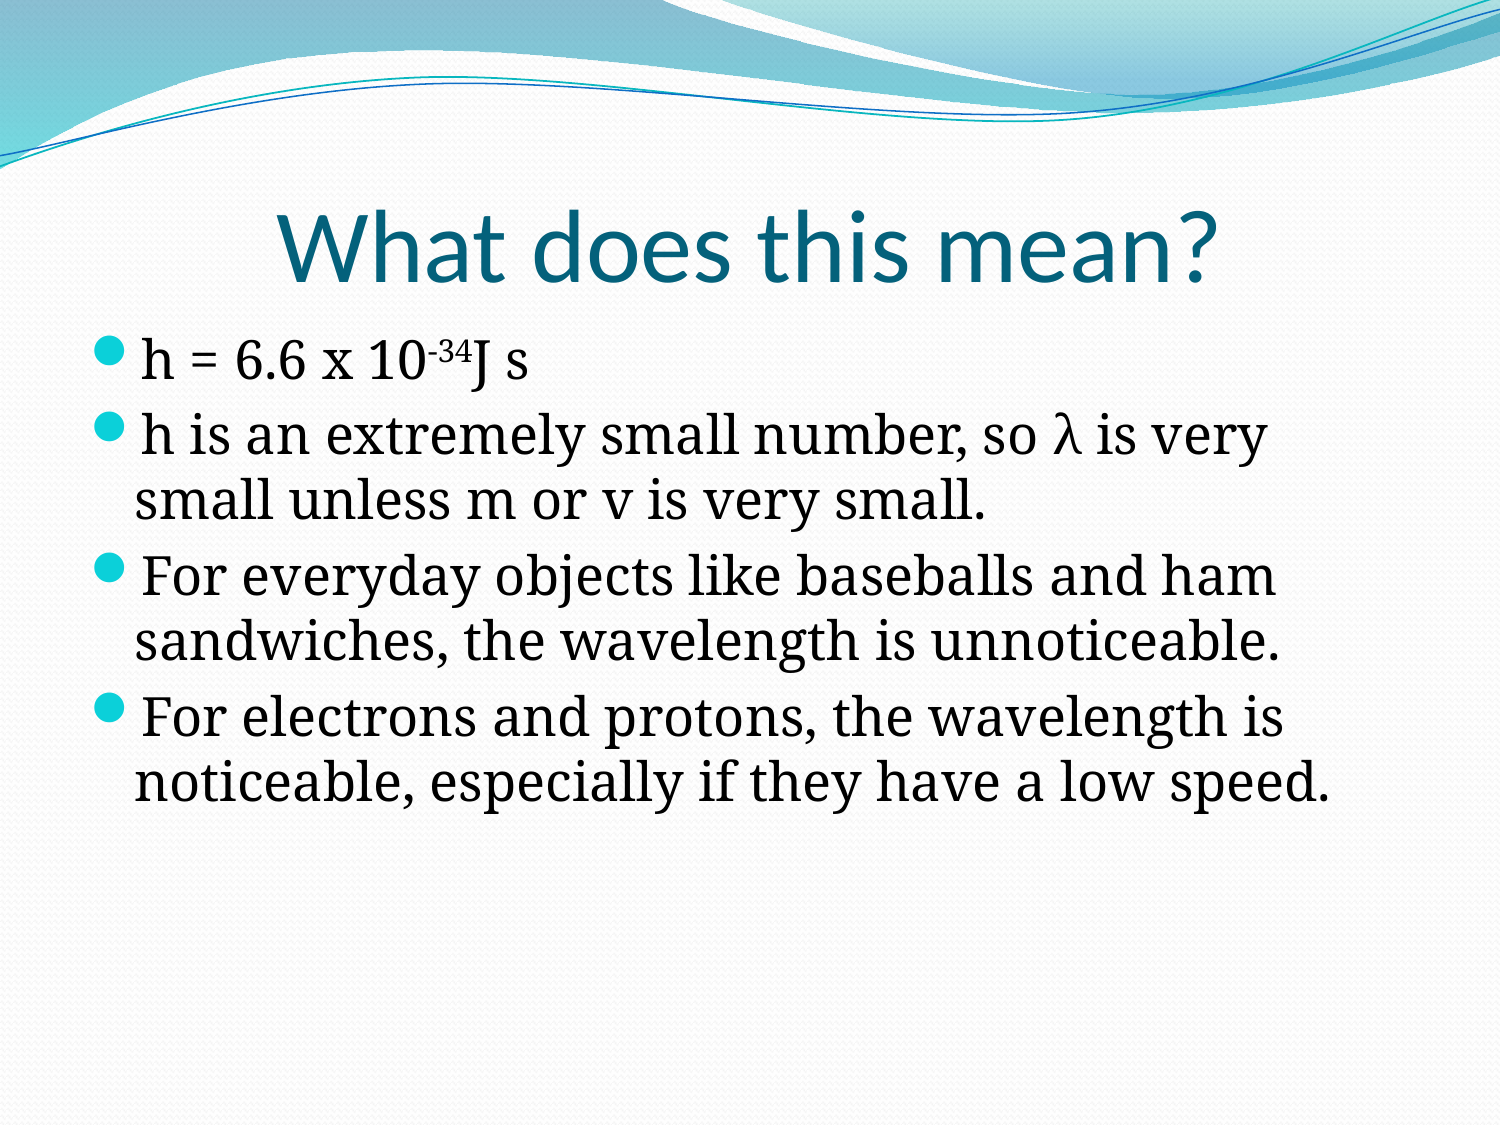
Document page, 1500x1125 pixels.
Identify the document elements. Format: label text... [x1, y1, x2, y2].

title What does this mean? [74, 115, 1426, 304]
list h = 6.6 x 10-34J s h is an extremely small number, so λ is very small unless m or v is very small. For everyday objects like baseballs and ham sandwiches, the wavelength is unnoticeable. For electrons and protons, the wavelength is noticeable, especially if they have a low speed. [74, 317, 1426, 1038]
